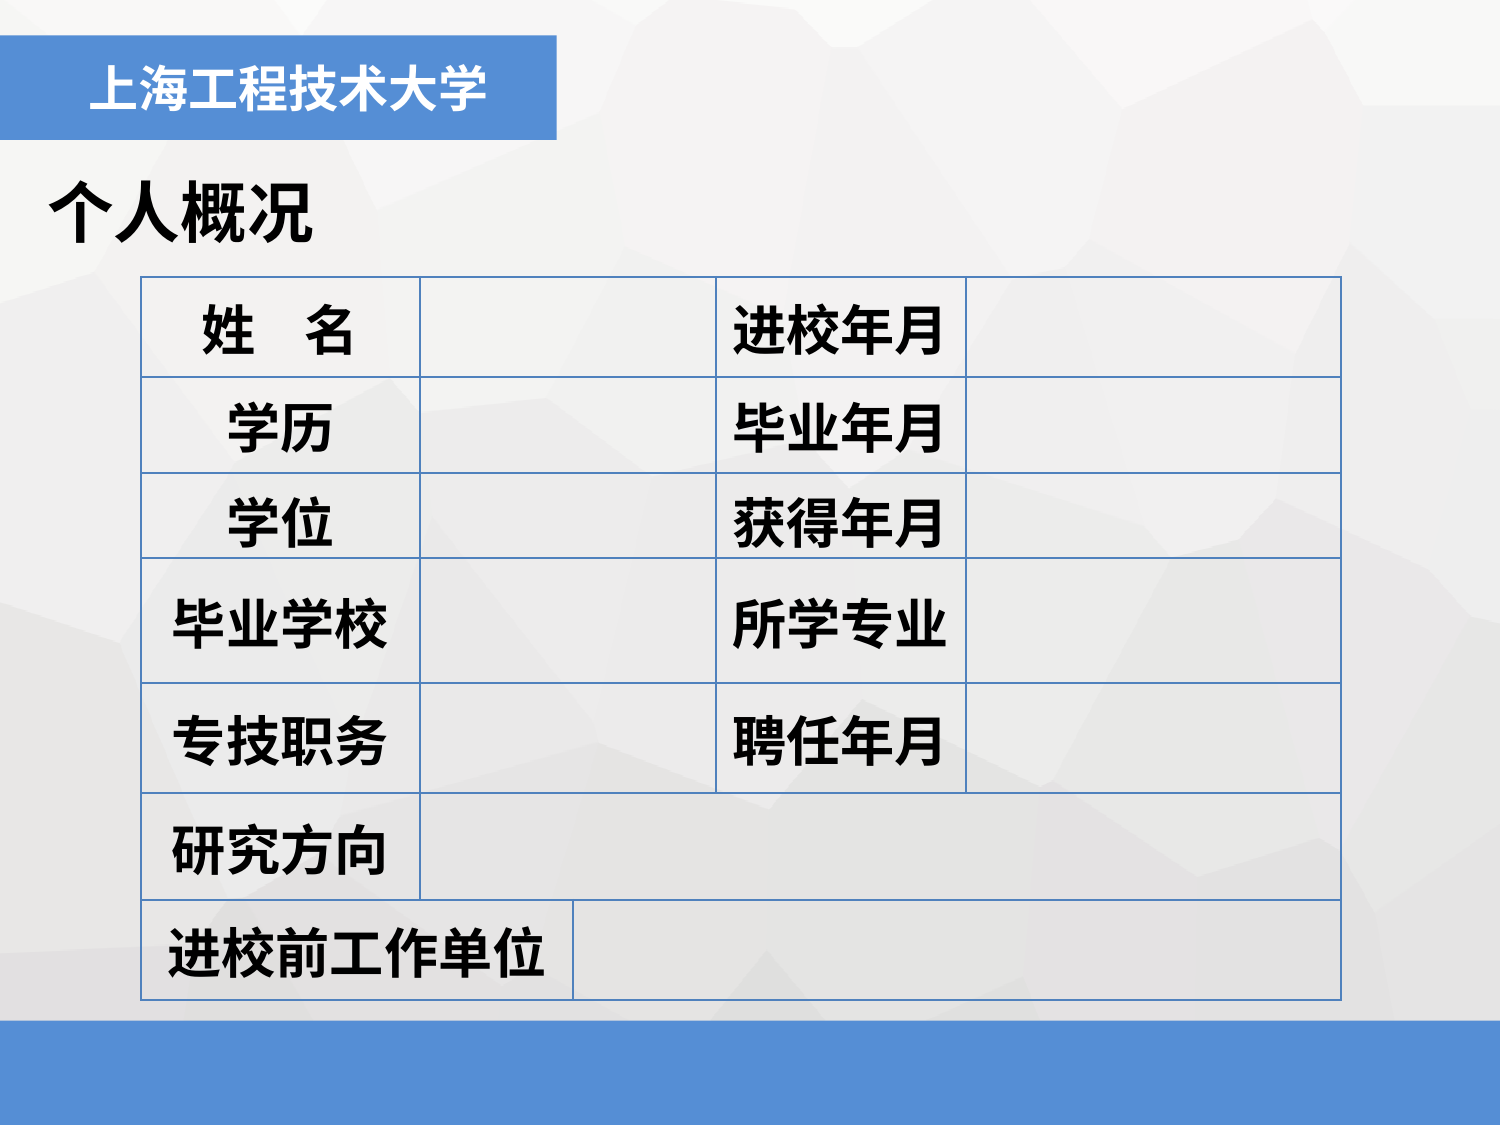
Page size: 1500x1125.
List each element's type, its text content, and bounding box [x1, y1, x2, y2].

text_box [0, 1020, 1500, 1125]
table_cell [967, 684, 1340, 792]
text_box 上海工程技术大学 [73, 49, 504, 125]
table_cell 毕业学校 [142, 559, 419, 682]
table_cell [967, 559, 1340, 682]
table_cell 聘任年月 [717, 684, 965, 792]
table_header [421, 278, 715, 376]
table_header 姓 名 [142, 278, 419, 376]
table_cell 学位 [142, 474, 419, 557]
table_cell 获得年月 [717, 474, 965, 557]
table_cell [421, 794, 1340, 899]
table_cell [967, 378, 1340, 472]
table_cell [574, 901, 1340, 999]
table_cell 所学专业 [717, 559, 965, 682]
table_cell [421, 474, 715, 557]
table_cell [967, 474, 1340, 557]
table_cell 学历 [142, 378, 419, 472]
table_header [967, 278, 1340, 376]
table_cell [421, 559, 715, 682]
text_box [0, 35, 557, 140]
text_box 个人概况 [32, 163, 1245, 271]
picture [0, 0, 1500, 1020]
table_cell 研究方向 [142, 794, 419, 899]
table_header 进校年月 [717, 278, 965, 376]
table_cell [421, 684, 715, 792]
table_cell [421, 378, 715, 472]
table_cell 进校前工作单位 [142, 901, 572, 999]
table_cell 专技职务 [142, 684, 419, 792]
table_cell 毕业年月 [717, 378, 965, 472]
